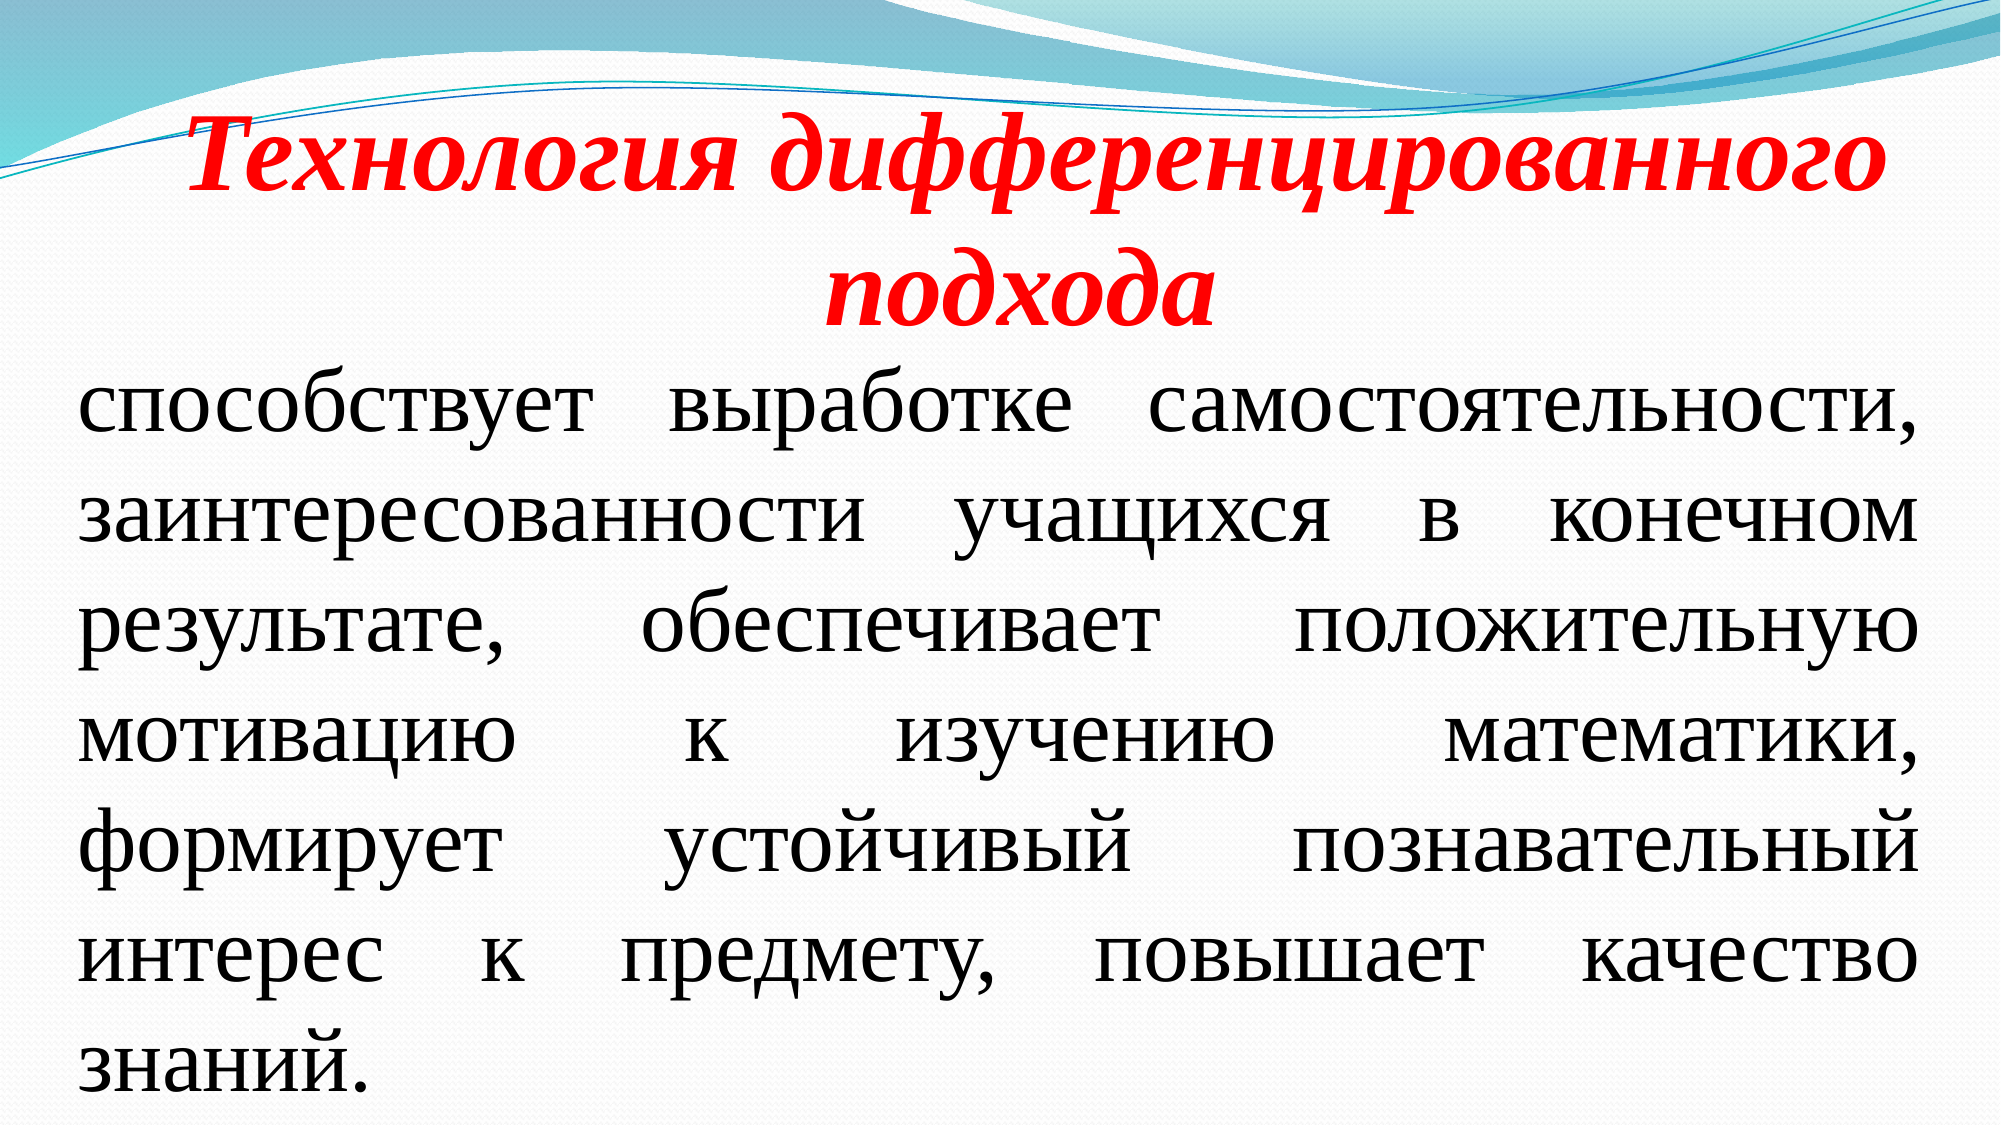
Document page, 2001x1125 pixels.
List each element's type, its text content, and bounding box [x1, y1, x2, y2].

text_box Технология дифференцированного подхода [132, 70, 1938, 332]
text_box способствует выработке самостоятельности, заинтересованности учащихся в конечном результате, обеспечивает положительную мотивацию к изучению математики, формирует устойчивый познавательный интерес к предмету, повышает качество знаний. [62, 332, 1938, 1117]
